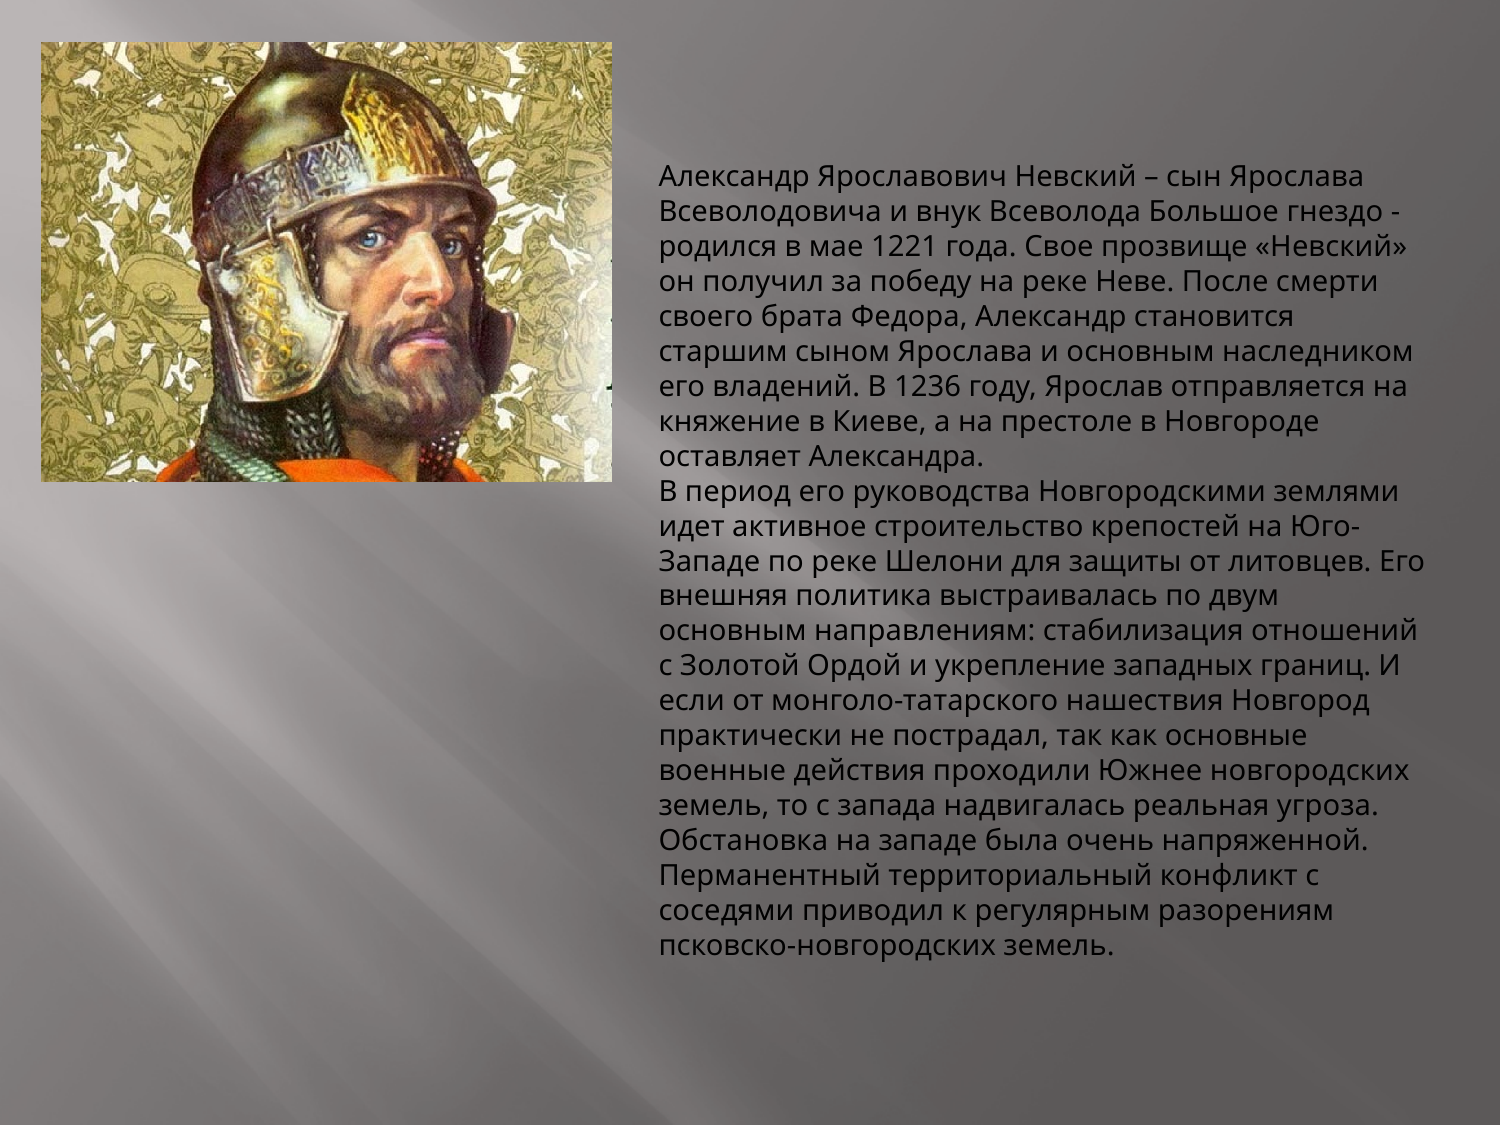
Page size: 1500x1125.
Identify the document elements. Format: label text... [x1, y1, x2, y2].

text_box Александр Ярославович Невский – сын Ярослава Всеволодовича и внук Всеволода Большое гнездо - родился в мае 1221 года. Свое прозвище «Невский» он получил за победу на реке Неве. После смерти своего брата Федора, Александр становится старшим сыном Ярослава и основным наследником его владений. В 1236 году, Ярослав отправляется на княжение в Киеве, а на престоле в Новгороде оставляет Александра. В период его руководства Новгородскими землями идет активное строительство крепостей на Юго-Западе по реке Шелони для защиты от литовцев. Его внешняя политика выстраивалась по двум основным направлениям: стабилизация отношений с Золотой Ордой и укрепление западных границ. И если от монголо-татарского нашествия Новгород практически не пострадал, так как основные военные действия проходили Южнее новгородских земель, то с запада надвигалась реальная угроза. Обстановка на западе была очень напряженной. Перманентный территориальный конфликт с соседями приводил к регулярным разорениям псковско-новгородских земель. [643, 149, 1441, 969]
picture [41, 42, 612, 482]
